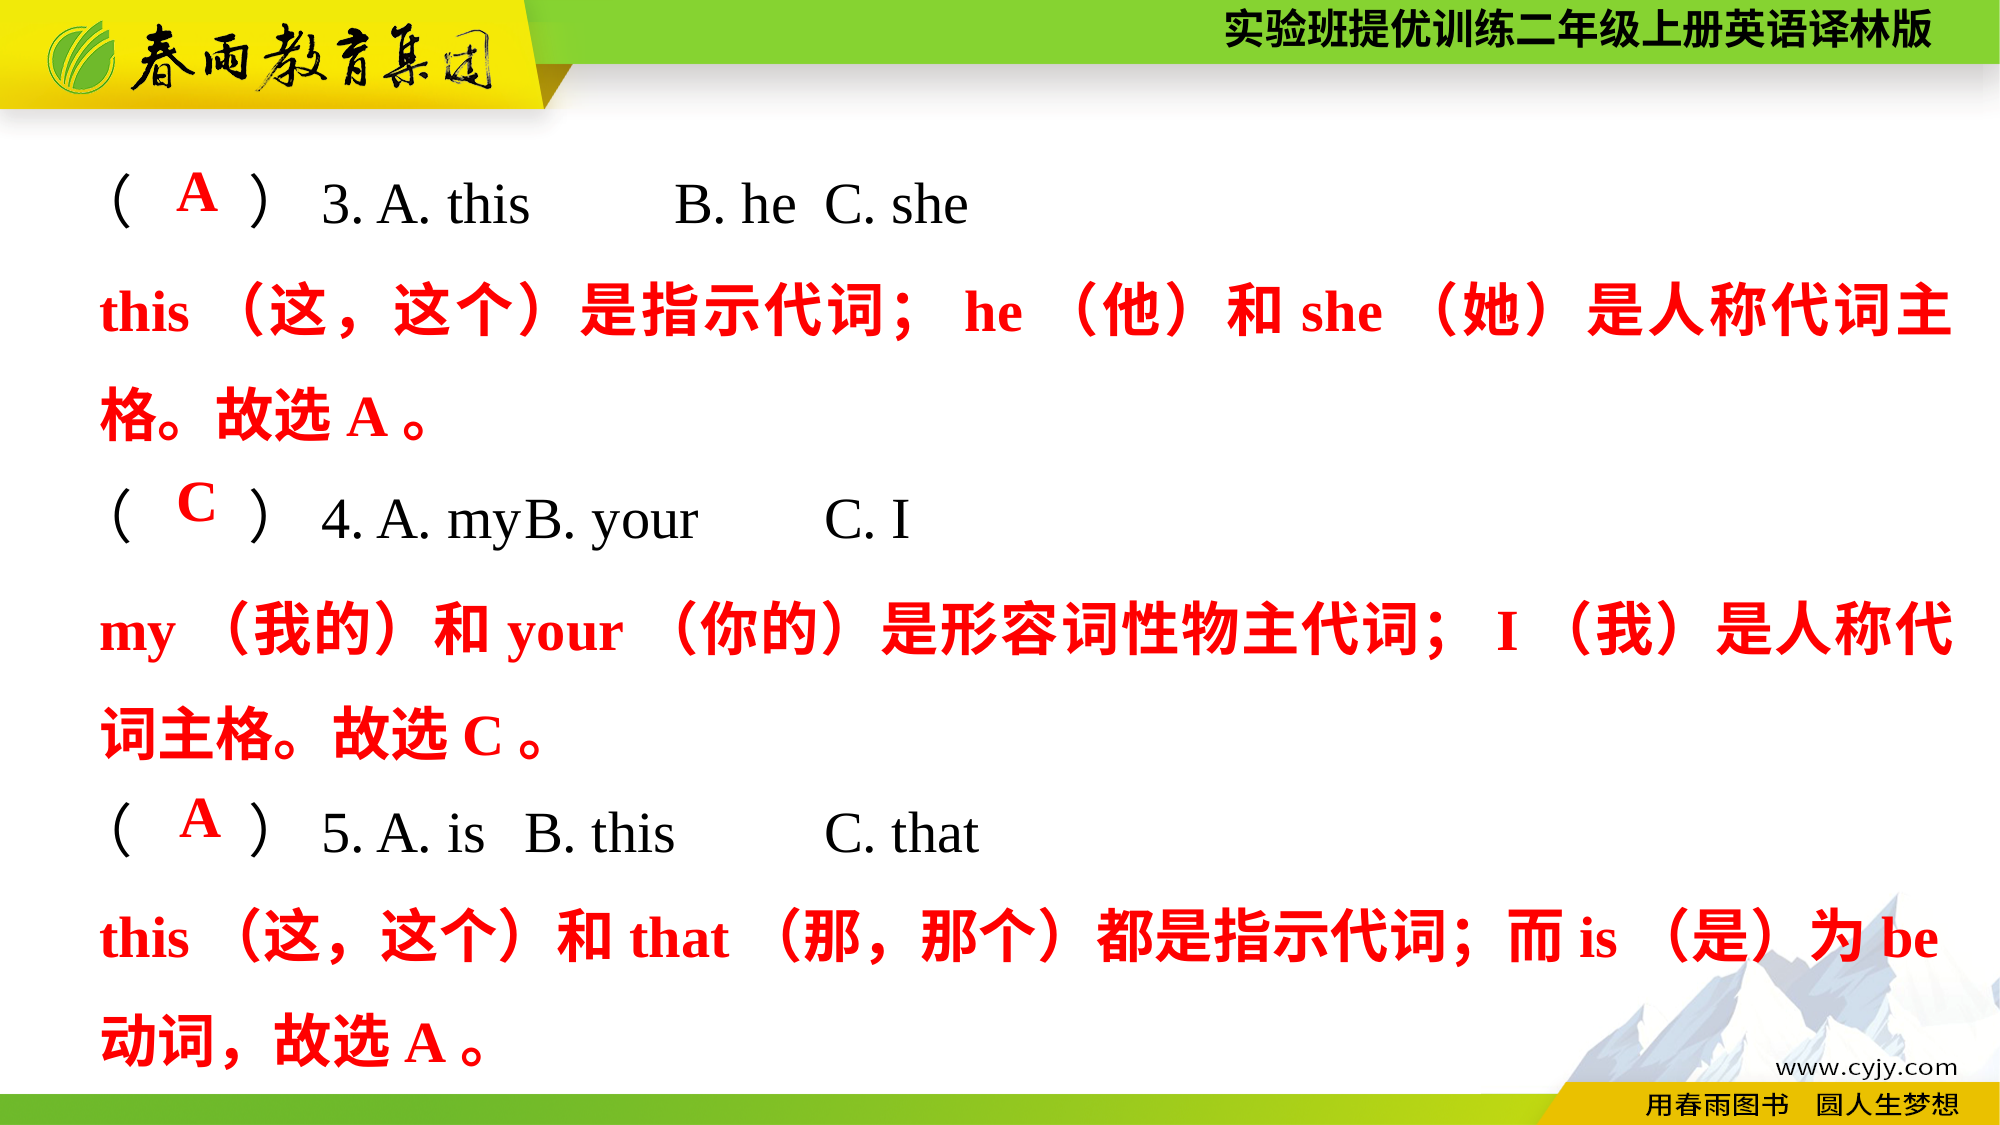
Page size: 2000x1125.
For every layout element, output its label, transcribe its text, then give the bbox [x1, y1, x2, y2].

text_box C [161, 456, 234, 541]
text_box A [164, 771, 237, 856]
text_box A [161, 145, 234, 230]
text_box this（这，这个）是指示代词；he（他）和she（她）是人称代词主格。故选A。 [84, 230, 1969, 456]
list （ ）3. A. this B. he C. she （ ）4. A. my B. your C. I （ ）5. A. is B. this C. that [59, 122, 1944, 880]
text_box this（这，这个）和that（那，那个）都是指示代词；而is（是）为be动词，故选A。 [84, 856, 1969, 1082]
text_box my（我的）和your（你的）是形容词性物主代词；I（我）是人称代词主格。故选C。 [84, 549, 1969, 775]
picture [0, 0, 2000, 1125]
